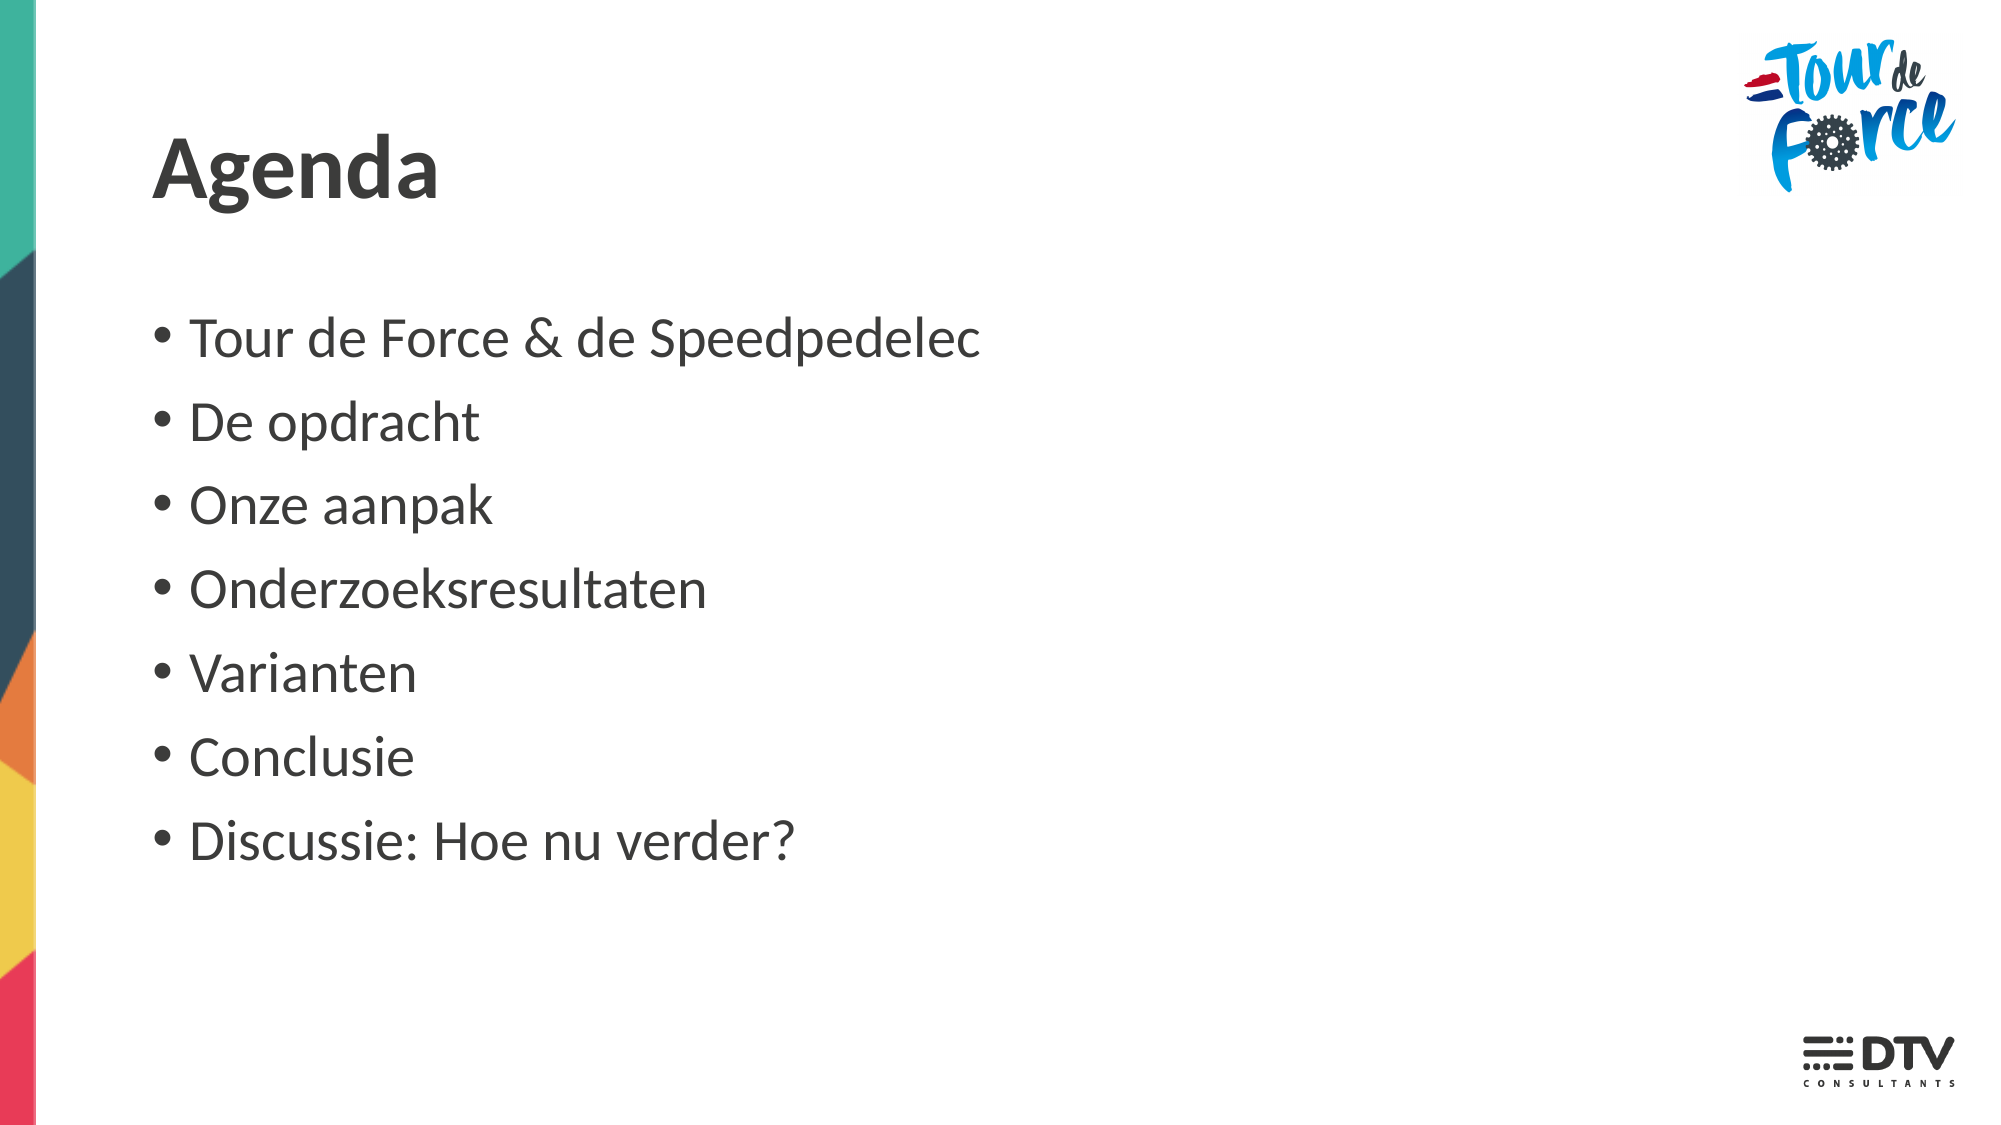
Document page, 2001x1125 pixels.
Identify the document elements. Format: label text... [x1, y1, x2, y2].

picture [0, 0, 36, 1125]
title Agenda [137, 59, 1863, 278]
picture [1737, 33, 1963, 196]
list Tour de Force & de Speedpedelec De opdracht Onze aanpak Onderzoeksresultaten Varianten Conclusie Discussie: Hoe nu verder? [137, 299, 1863, 1014]
picture [1793, 1026, 1964, 1096]
